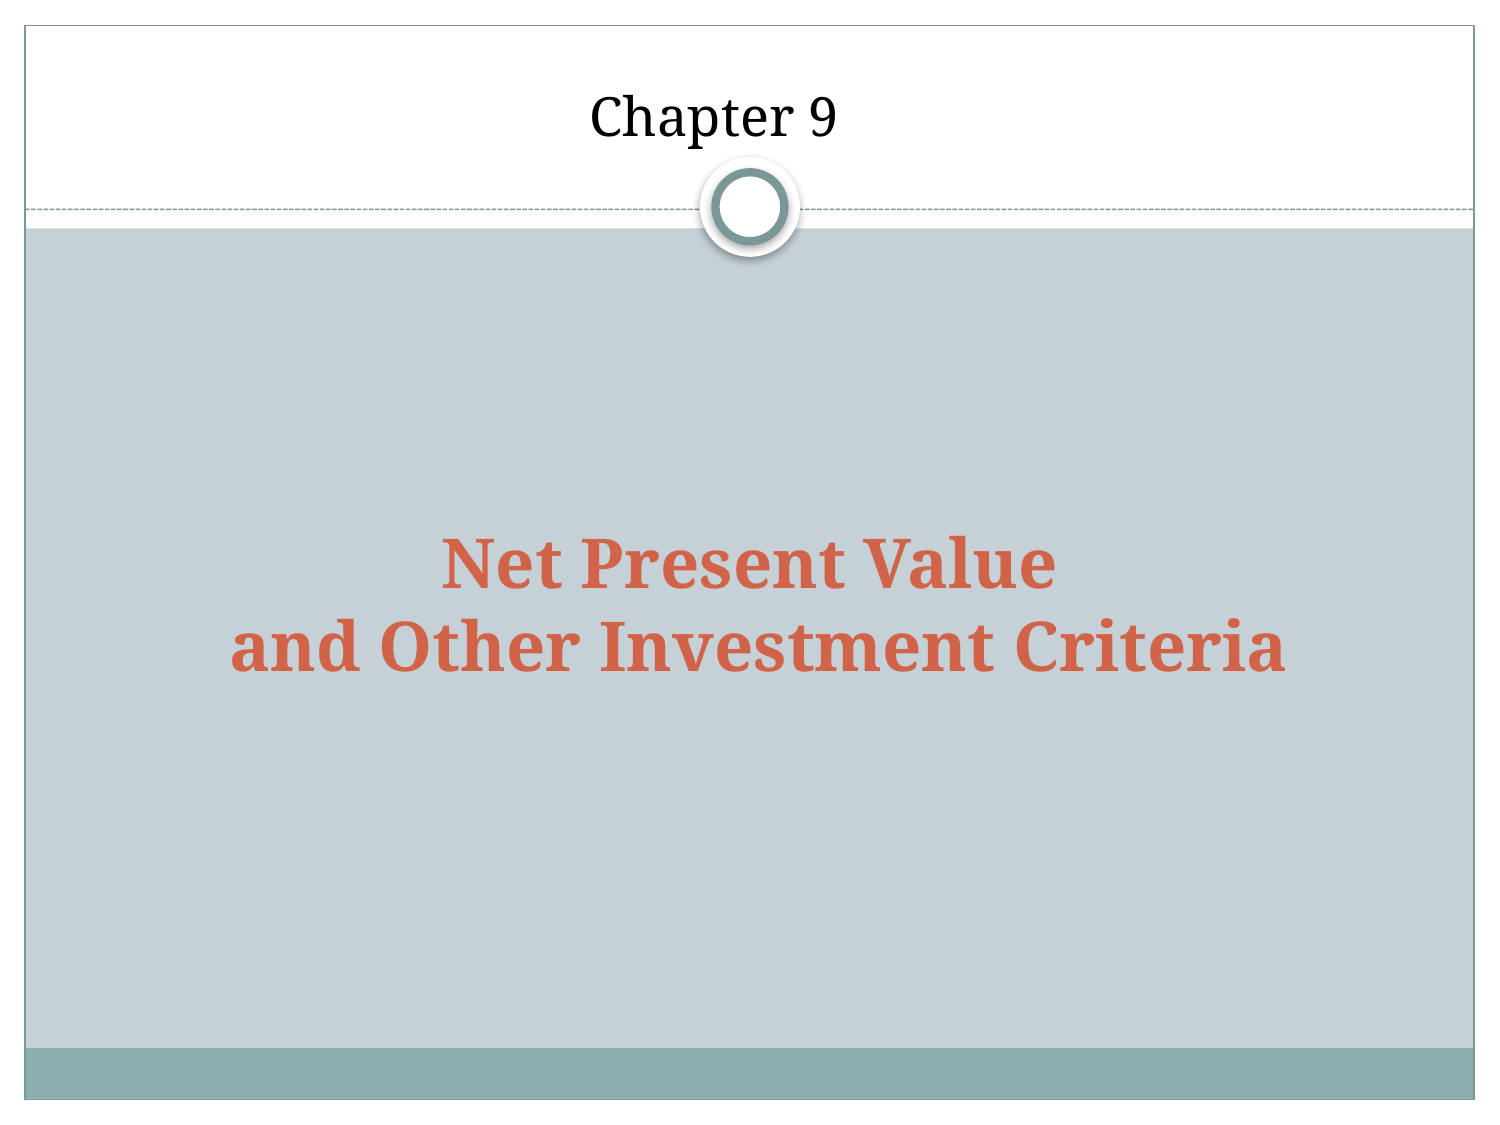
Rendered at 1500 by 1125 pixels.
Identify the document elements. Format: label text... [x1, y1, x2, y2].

list [49, 250, 1445, 1001]
text_box Chapter 9 [575, 74, 913, 155]
